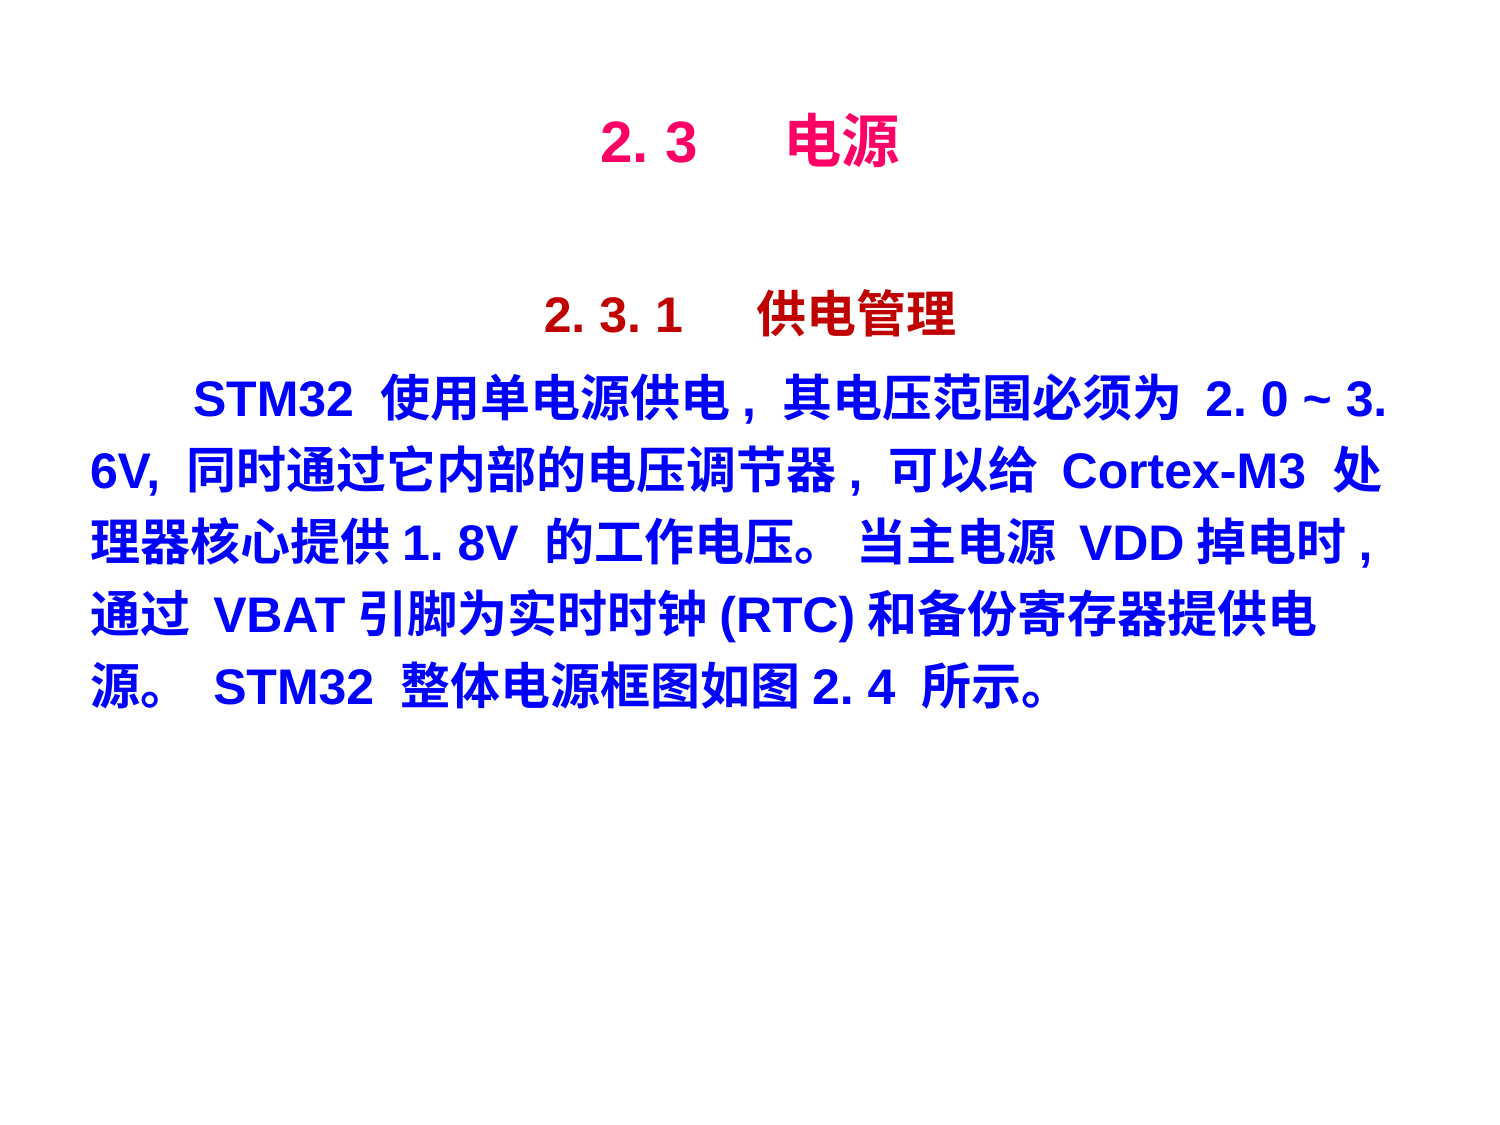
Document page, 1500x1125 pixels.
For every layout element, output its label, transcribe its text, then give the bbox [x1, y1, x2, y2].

title 2. 3 电源 [75, 45, 1425, 233]
list 2. 3. 1 供电管理 STM32 使用单电源供电, 其电压范围必须为 2. 0 ~ 3. 6V, 同时通过它内部的电压调节器, 可以给 Cortex-M3 处理器核心提供1. 8V 的工作电压。 当主电源 VDD掉电时, 通过 VBAT引脚为实时时钟(RTC)和备份寄存器提供电源。 STM32 整体电源框图如图2. 4 所示。 [75, 262, 1425, 775]
